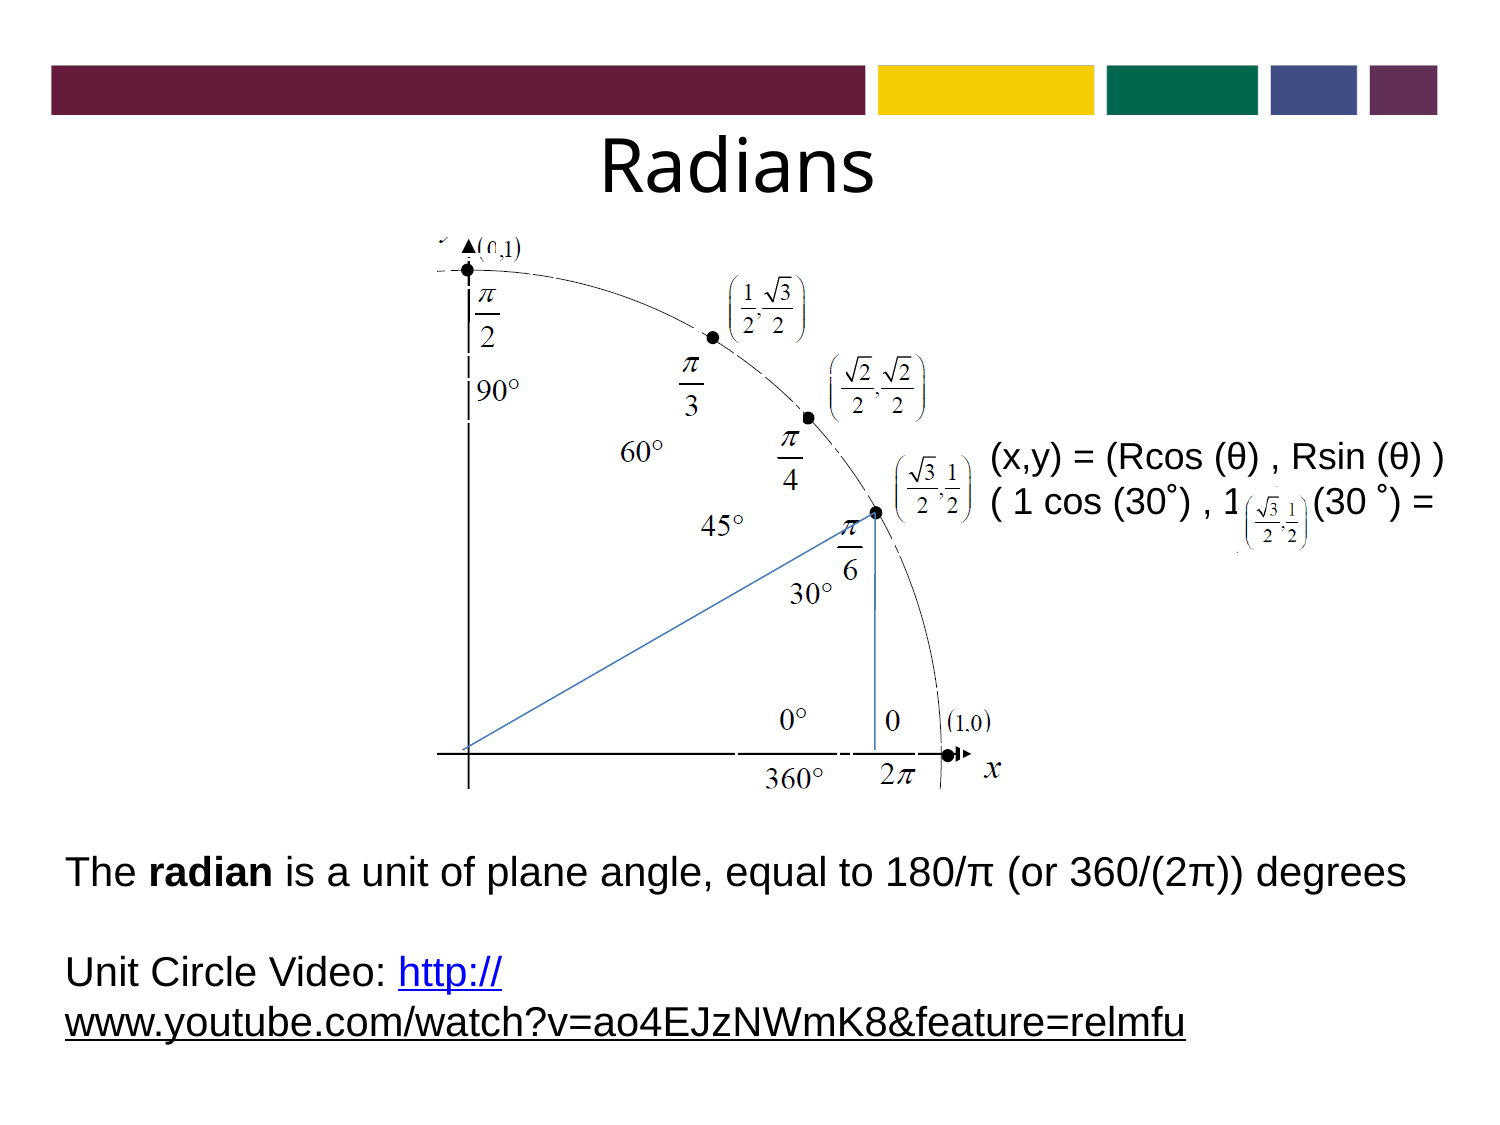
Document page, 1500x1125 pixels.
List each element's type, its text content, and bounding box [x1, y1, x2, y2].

text_box (x,y) = (Rcos (θ) , Rsin (θ) ) ( 1 cos (30˚) , 1 sin (30 ˚) = [1054, 424, 1500, 575]
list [437, 237, 1051, 789]
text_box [462, 512, 876, 751]
picture [1237, 487, 1314, 554]
picture [37, 49, 1438, 116]
text_box The radian is a unit of plane angle, equal to 180/π (or 360/(2π)) degrees Unit Circle Video: http://www.youtube.com/watch?v=ao4EJzNWmK8&feature=relmfu [50, 837, 1438, 1053]
title Radians [62, 123, 1413, 225]
